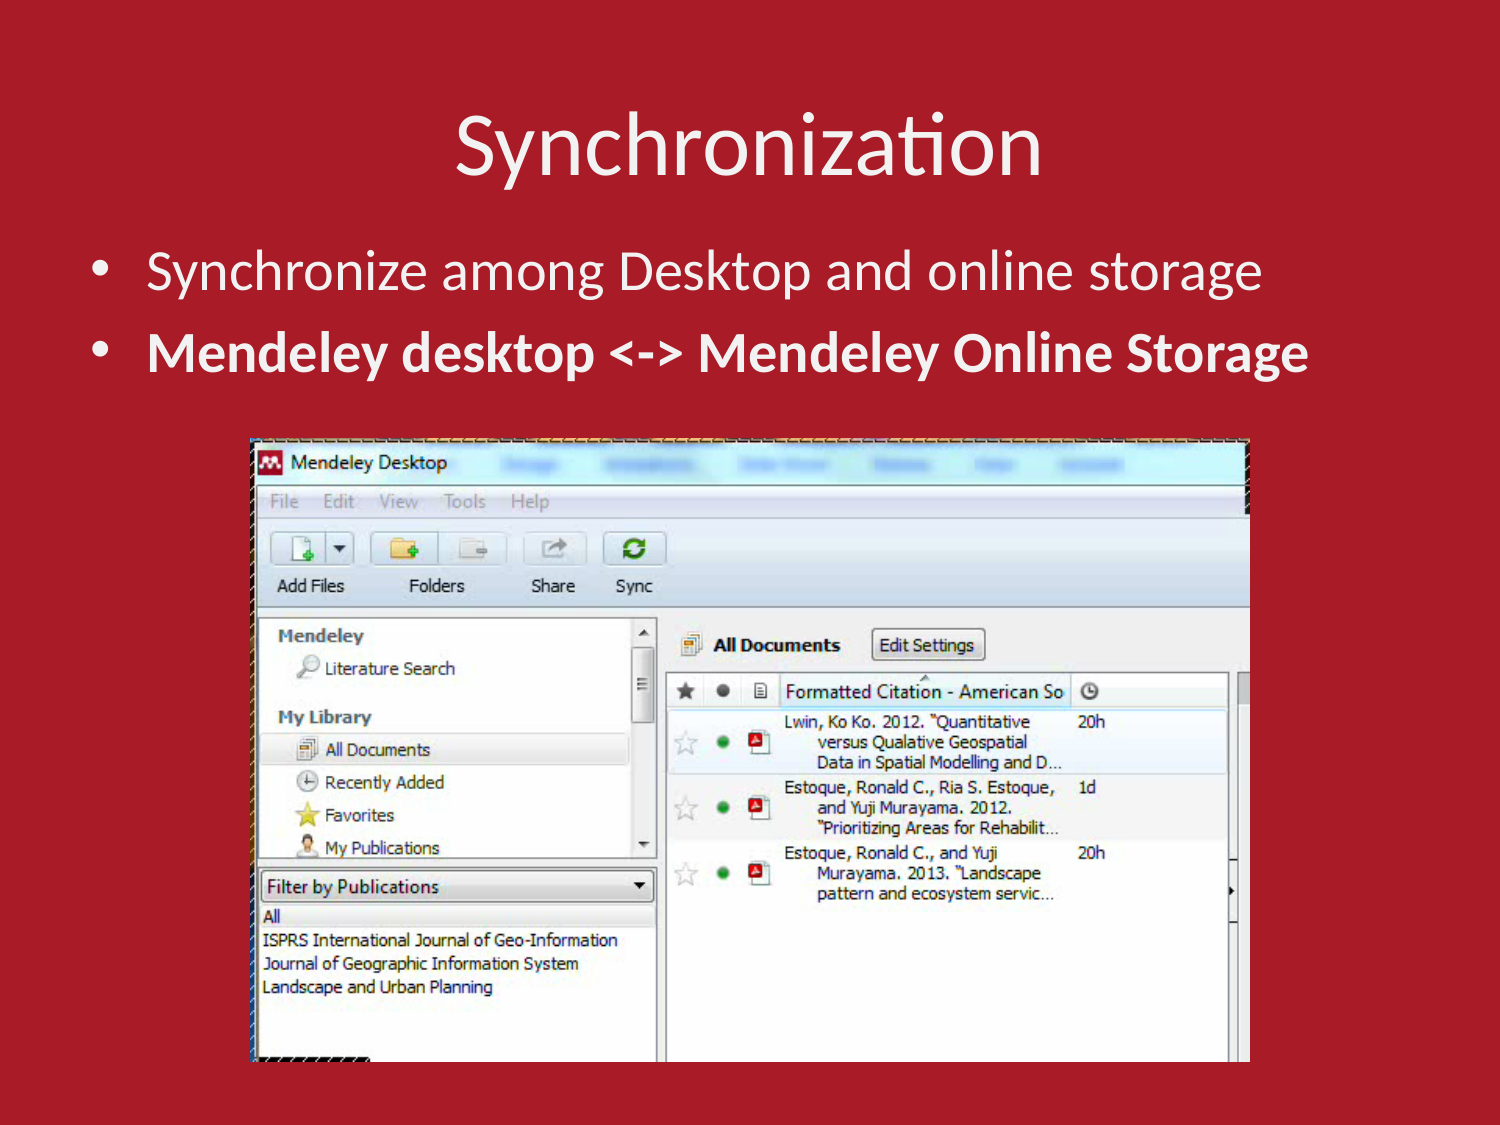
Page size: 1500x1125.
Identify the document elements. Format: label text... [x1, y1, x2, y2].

title Synchronization [75, 45, 1425, 233]
text_box Synchronize among Desktop and online storage Mendeley desktop <-> Mendeley Online Storage [74, 224, 1425, 968]
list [249, 437, 1251, 1063]
